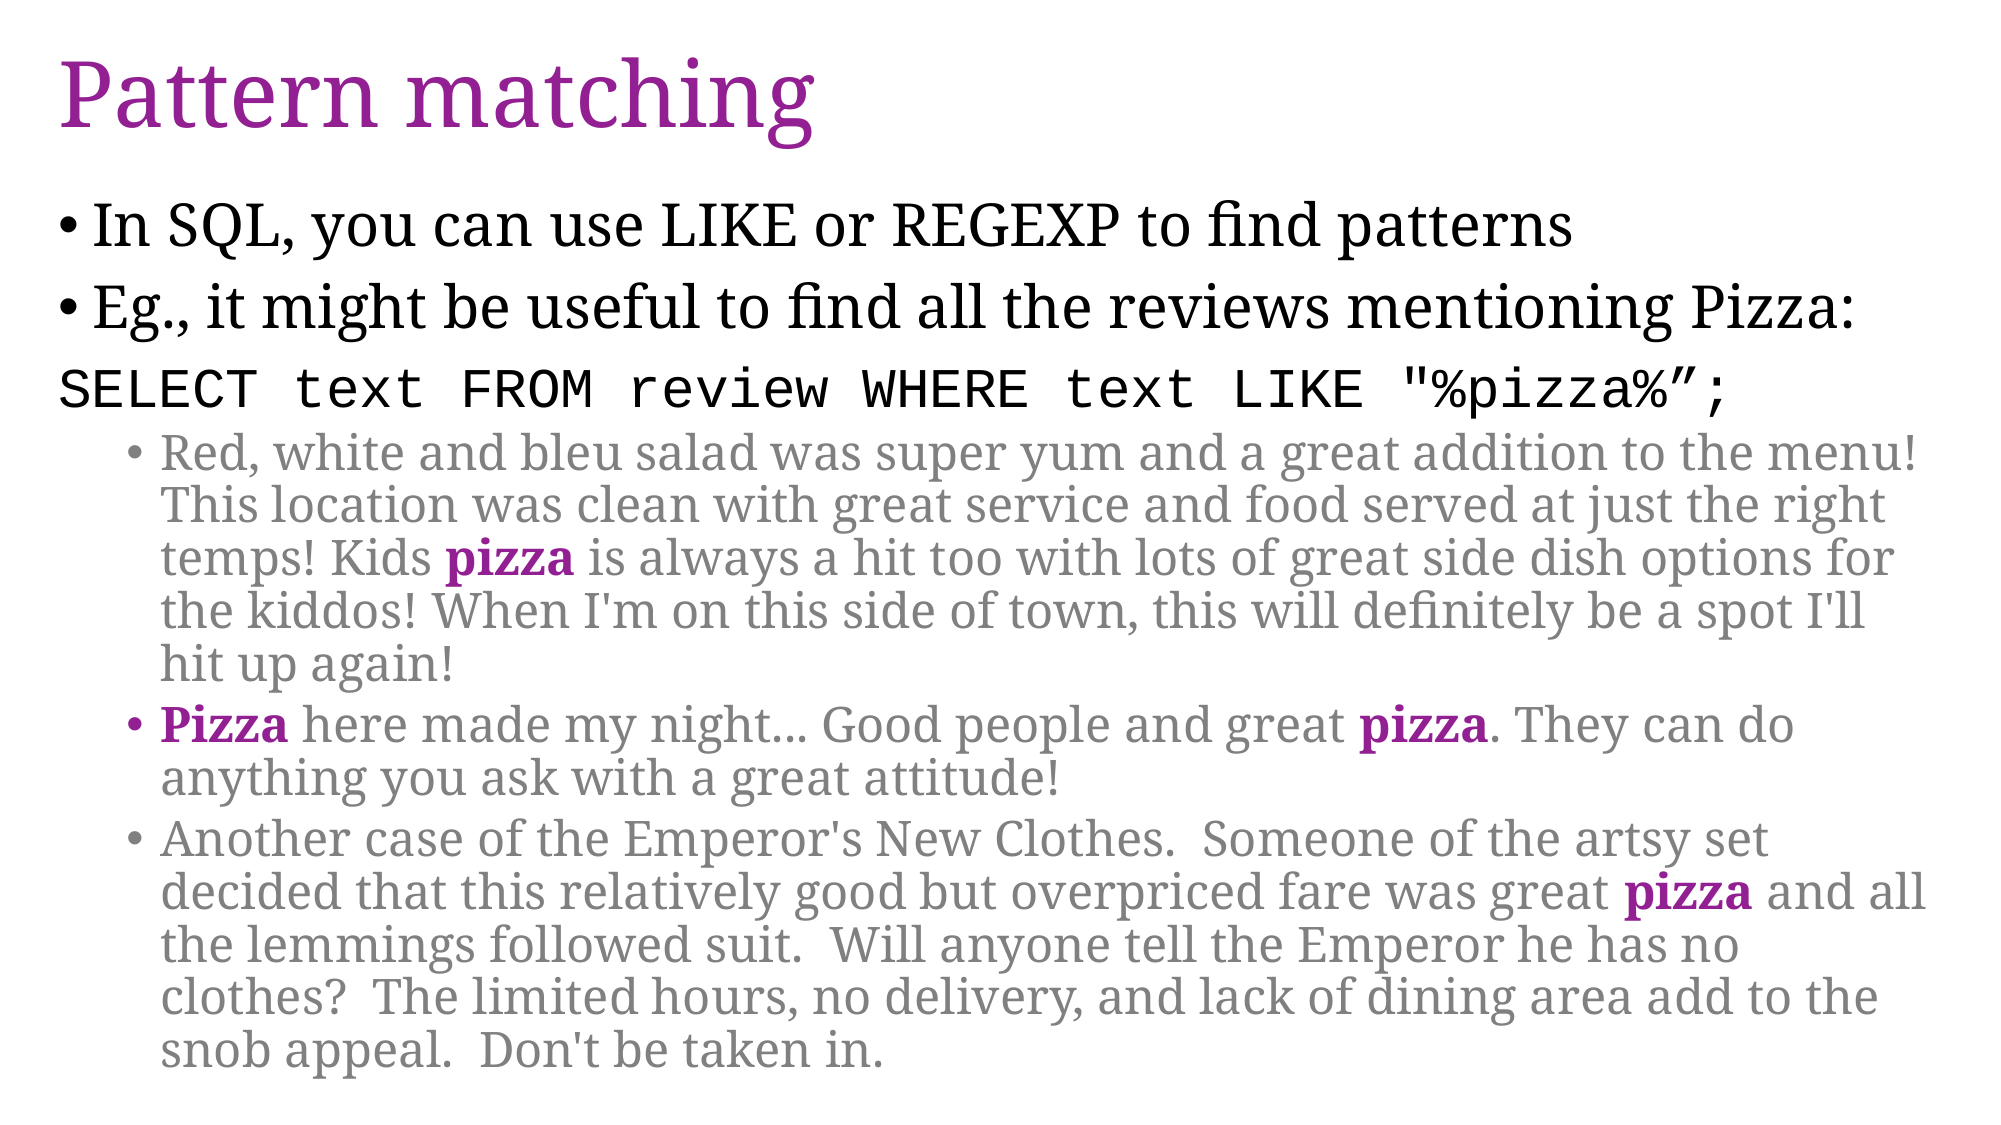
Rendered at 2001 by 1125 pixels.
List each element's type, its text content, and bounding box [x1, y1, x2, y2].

list In SQL, you can use LIKE or REGEXP to find patterns Eg., it might be useful to find all the reviews mentioning Pizza: SELECT text FROM review WHERE text LIKE "%pizza%”; Red, white and bleu salad was super yum and a great addition to the menu! This location was clean with great service and food served at just the right temps! Kids pizza is always a hit too with lots of great side dish options for the kiddos! When I'm on this side of town, this will definitely be a spot I'll hit up again! Pizza here made my night... Good people and great pizza. They can do anything you ask with a great attitude! Another case of the Emperor's New Clothes. Someone of the artsy set decided that this relatively good but overpriced fare was great pizza and all the lemmings followed suit. Will anyone tell the Emperor he has no clothes? The limited hours, no delivery, and lack of dining area add to the snob appeal. Don't be taken in. [43, 188, 1953, 1106]
title Pattern matching [43, 25, 1953, 171]
